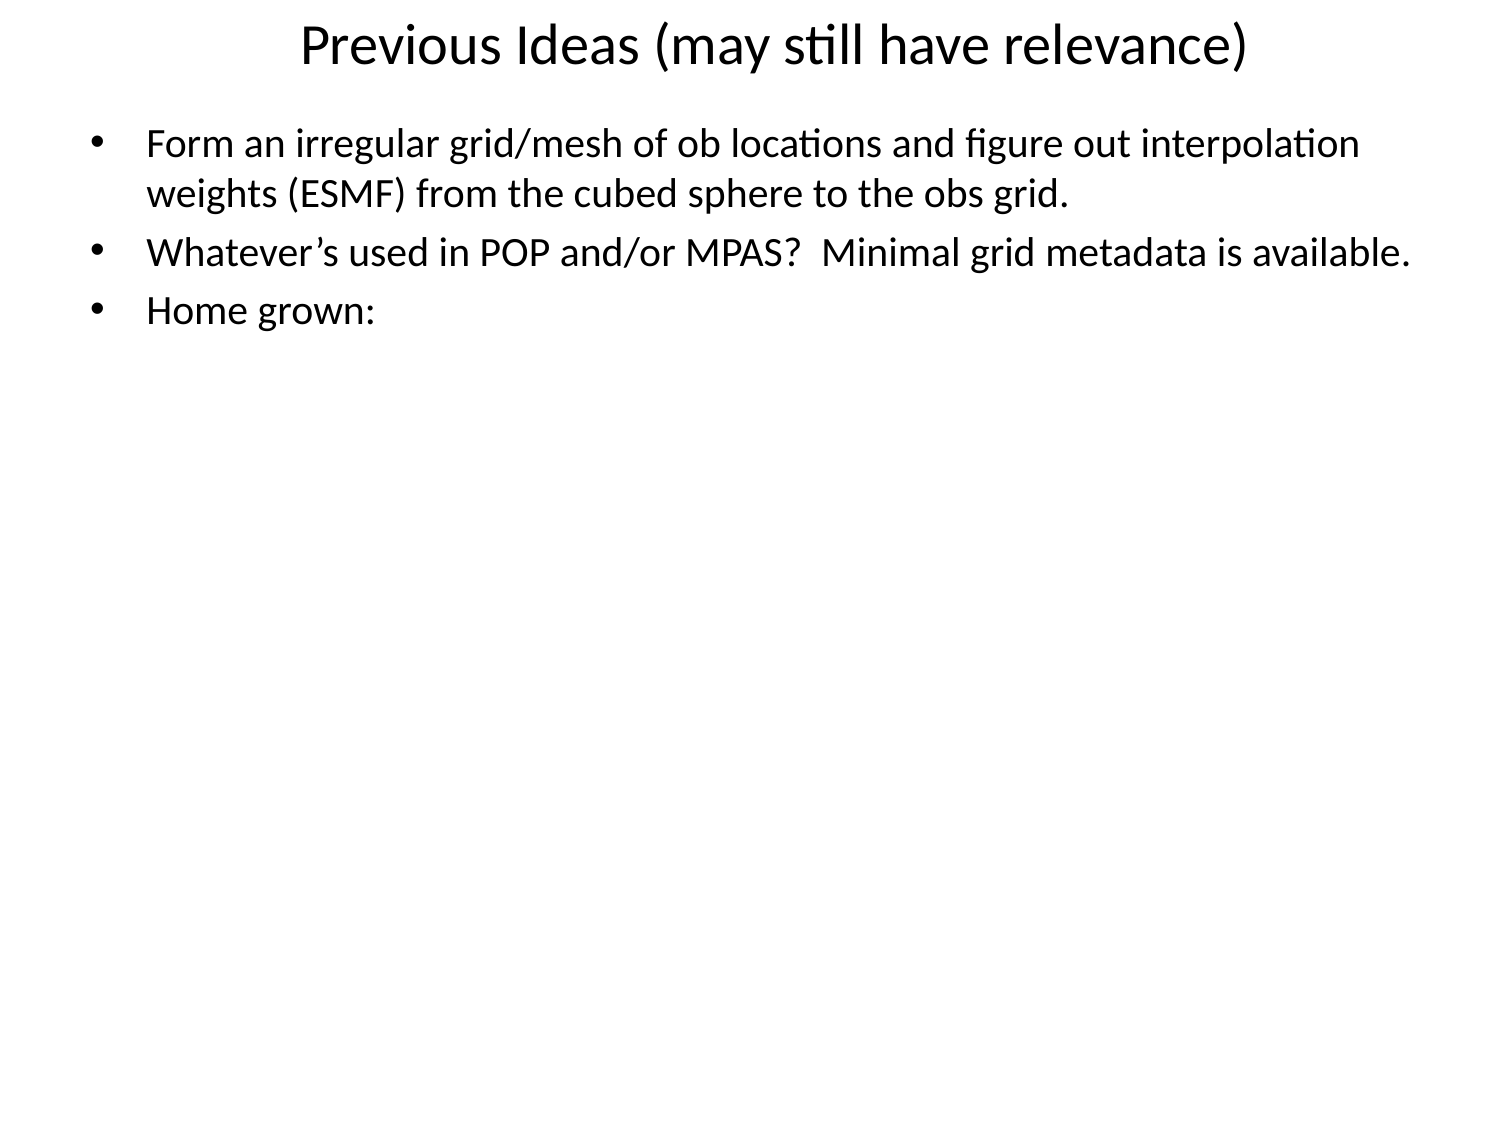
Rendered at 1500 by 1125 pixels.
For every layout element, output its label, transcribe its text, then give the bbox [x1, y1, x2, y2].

list Form an irregular grid/mesh of ob locations and figure out interpolation weights (ESMF) from the cubed sphere to the obs grid. Whatever’s used in POP and/or MPAS? Minimal grid metadata is available. Home grown: [75, 108, 1450, 851]
text_box Previous Ideas (may still have relevance) [99, 0, 1450, 102]
